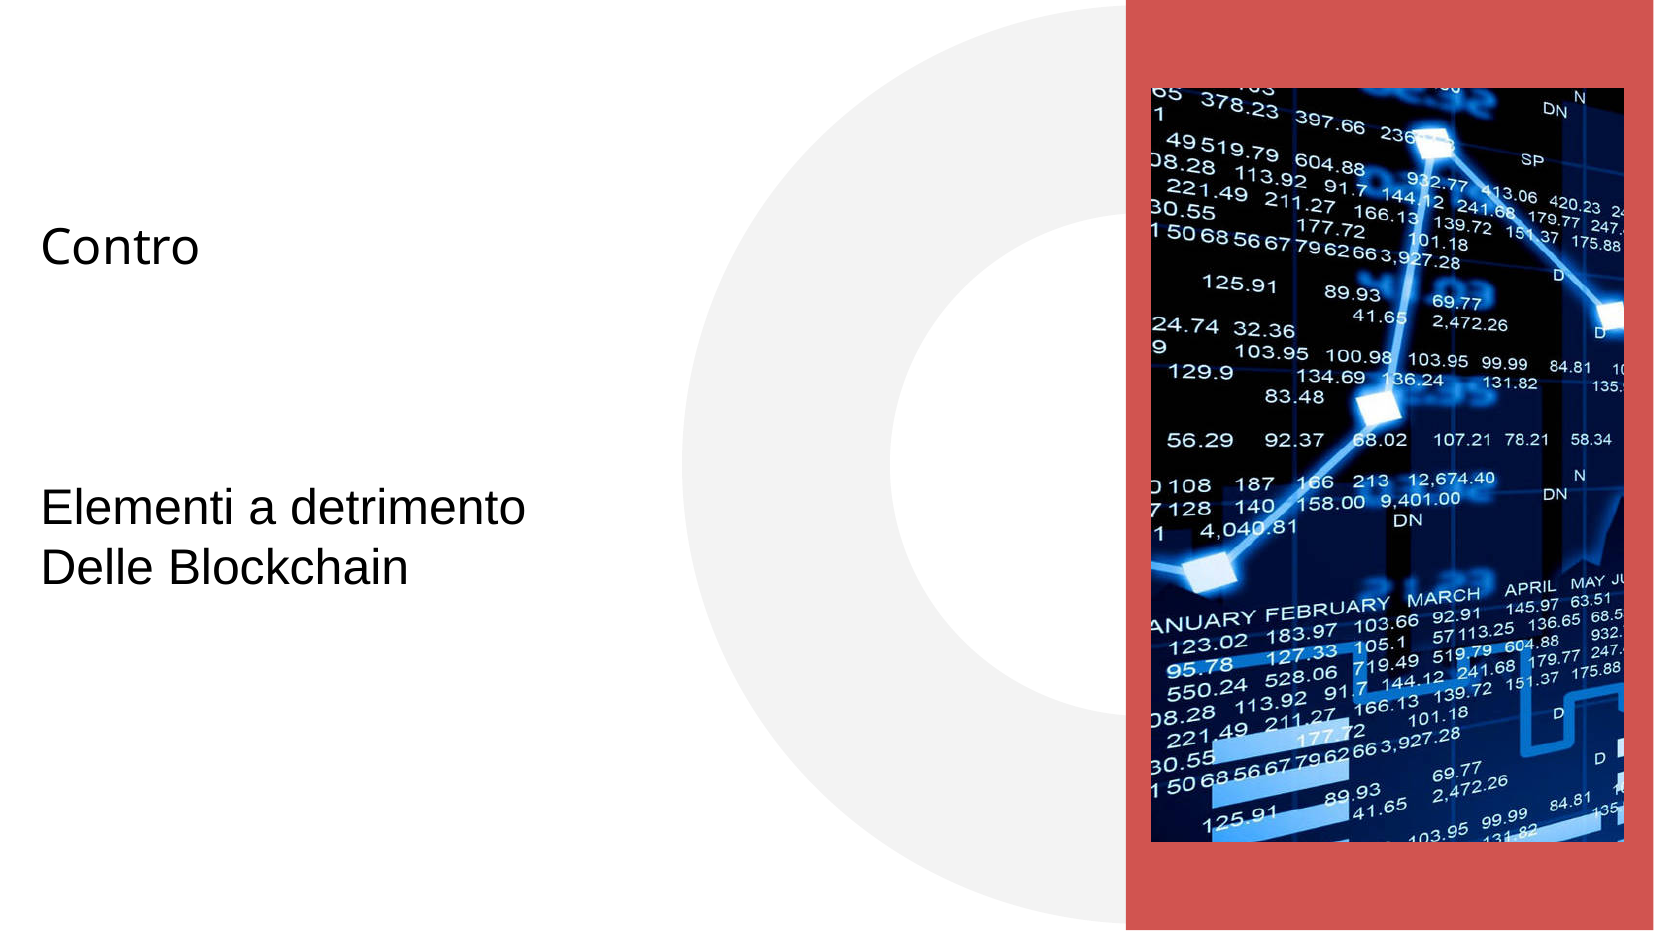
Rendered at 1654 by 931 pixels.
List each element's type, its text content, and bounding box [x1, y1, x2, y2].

picture [1151, 87, 1625, 842]
title Contro [40, 186, 620, 302]
subtitle Elementi a detrimento Delle Blockchain [40, 357, 620, 712]
